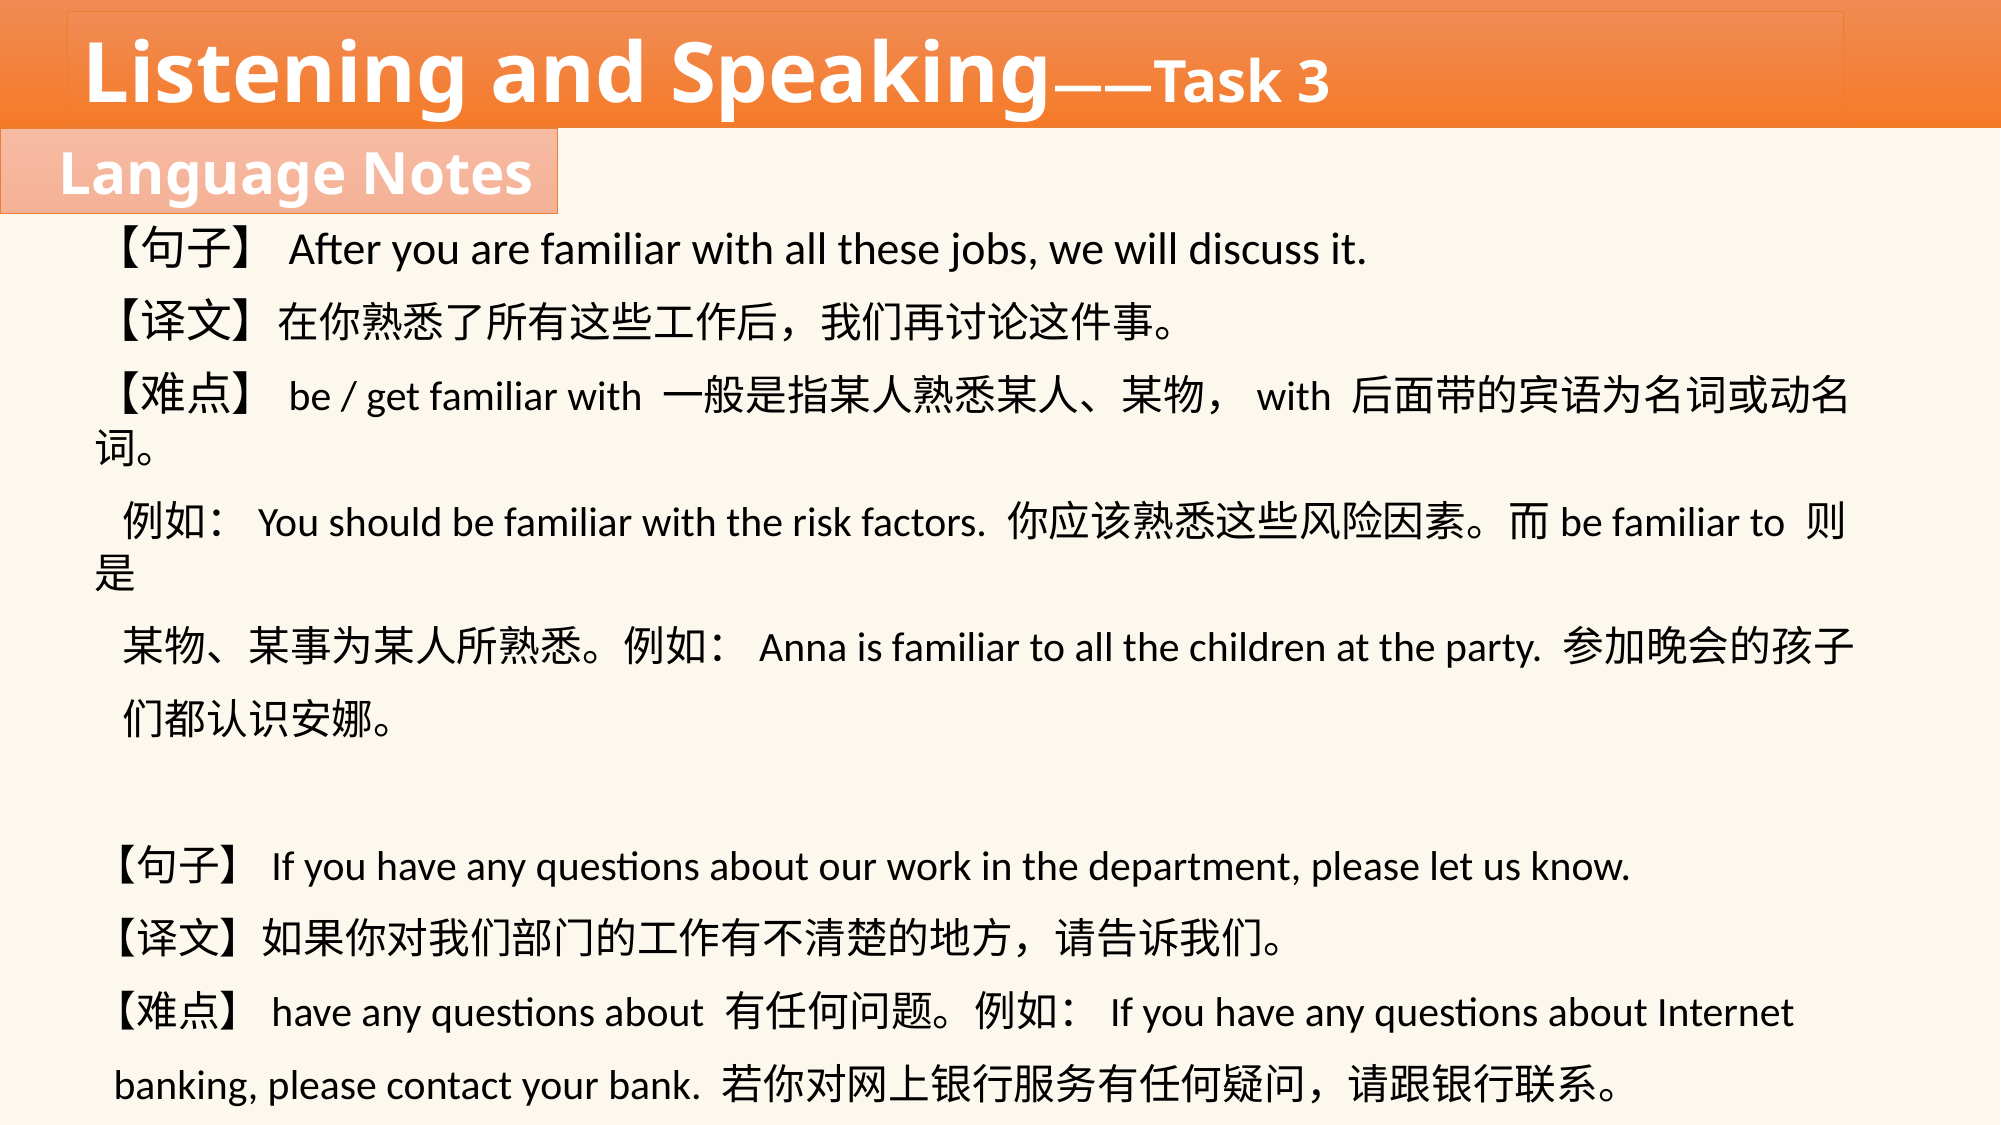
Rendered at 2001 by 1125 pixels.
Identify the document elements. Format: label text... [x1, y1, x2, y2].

list 【句子】After you are familiar with all these jobs, we will discuss it. 【译文】在你熟悉了所有这些工作后，我们再讨论这件事。 【难点】be / get familiar with 一般是指某人熟悉某人、某物，with 后面带的宾语为名词或动名词。 例如：You should be familiar with the risk factors. 你应该熟悉这些风险因素。而be familiar to 则是 某物、某事为某人所熟悉。例如：Anna is familiar to all the children at the party. 参加晚会的孩子 们都认识安娜。 【句子】If you have any questions about our work in the department, please let us know. 【译文】如果你对我们部门的工作有不清楚的地方，请告诉我们。 【难点】have any questions about 有任何问题。例如：If you have any questions about Internet banking, please contact your bank. 若你对网上银行服务有任何疑问，请跟银行联系。 [79, 214, 1877, 1125]
text_box Language Notes [0, 128, 558, 214]
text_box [0, 0, 2000, 128]
